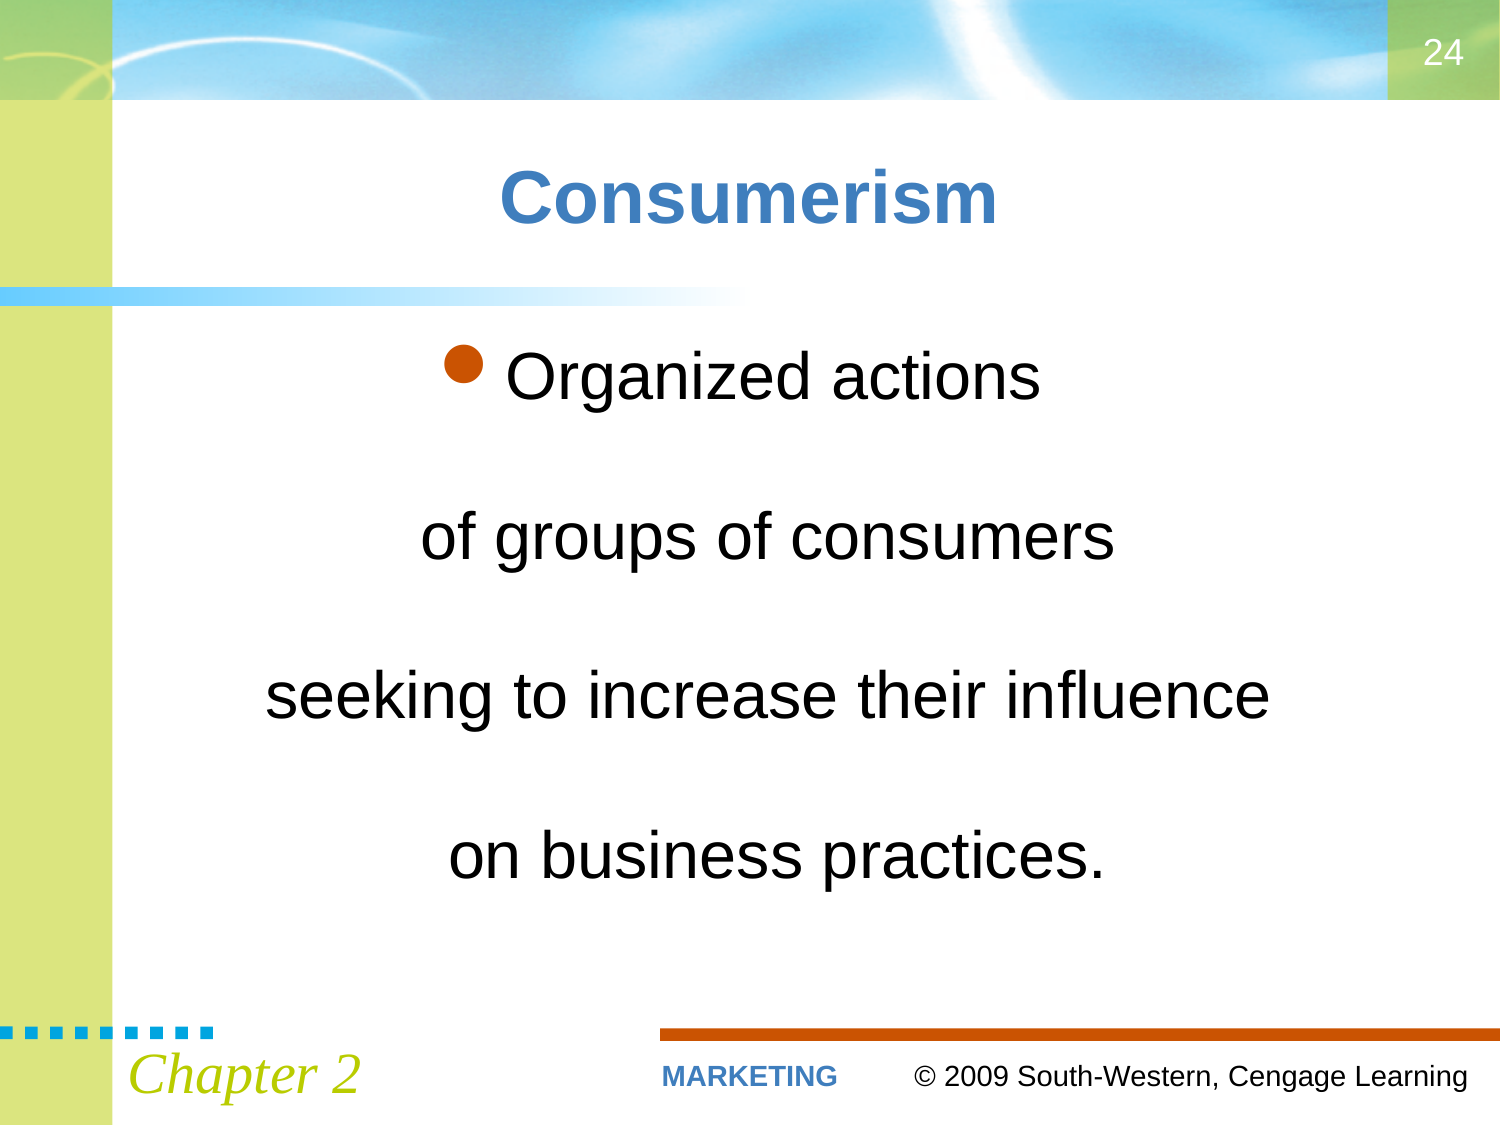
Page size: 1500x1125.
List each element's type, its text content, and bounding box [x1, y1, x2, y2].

title Consumerism [112, 99, 1388, 288]
list Organized actions of groups of consumers seeking to increase their influence on business practices. [112, 324, 1388, 1001]
slide_number 24 [1387, 0, 1500, 101]
footer Chapter 2 [112, 1012, 638, 1113]
